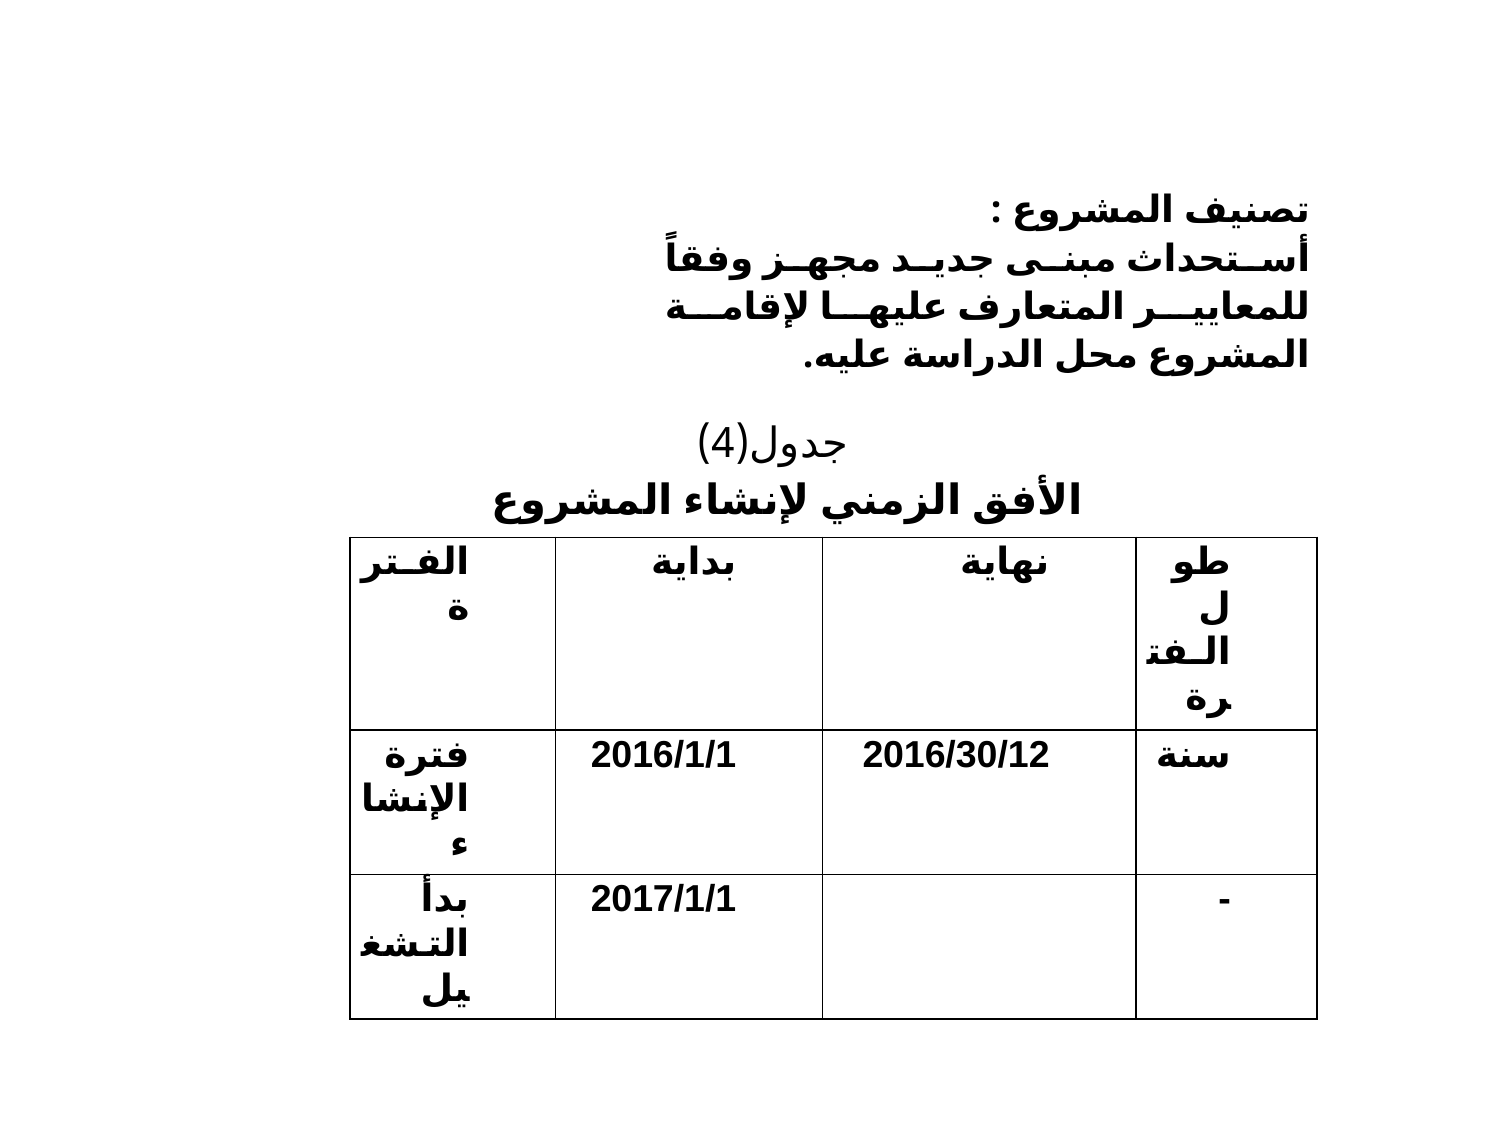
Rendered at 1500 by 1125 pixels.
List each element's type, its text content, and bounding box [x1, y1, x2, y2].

table_cell [823, 875, 1135, 1018]
table_cell 2017/1/1 [556, 875, 822, 1018]
table_cell 2016/1/1 [556, 731, 822, 874]
table_cell - [1137, 875, 1316, 1018]
text_box تصنيف المشروع : أستحداث مبنى جديد مجهز وفقاً للمعايير المتعارف عليها لإقامة المشروع محل الدراسة عليه. [649, 174, 1400, 431]
table_cell سنة [1137, 731, 1316, 874]
table_header بداية [556, 538, 822, 729]
table_header الفترة [351, 538, 555, 729]
table_cell بدأ التشغيل [351, 875, 555, 1018]
table_cell 2016/30/12 [823, 731, 1135, 874]
table_cell فترة الإنشاء [351, 731, 555, 874]
text_box جدول(4) الأفق الزمني لإنشاء المشروع [412, 375, 1163, 530]
table_header طول الفترة [1137, 538, 1316, 729]
table_header نهاية [823, 538, 1135, 729]
